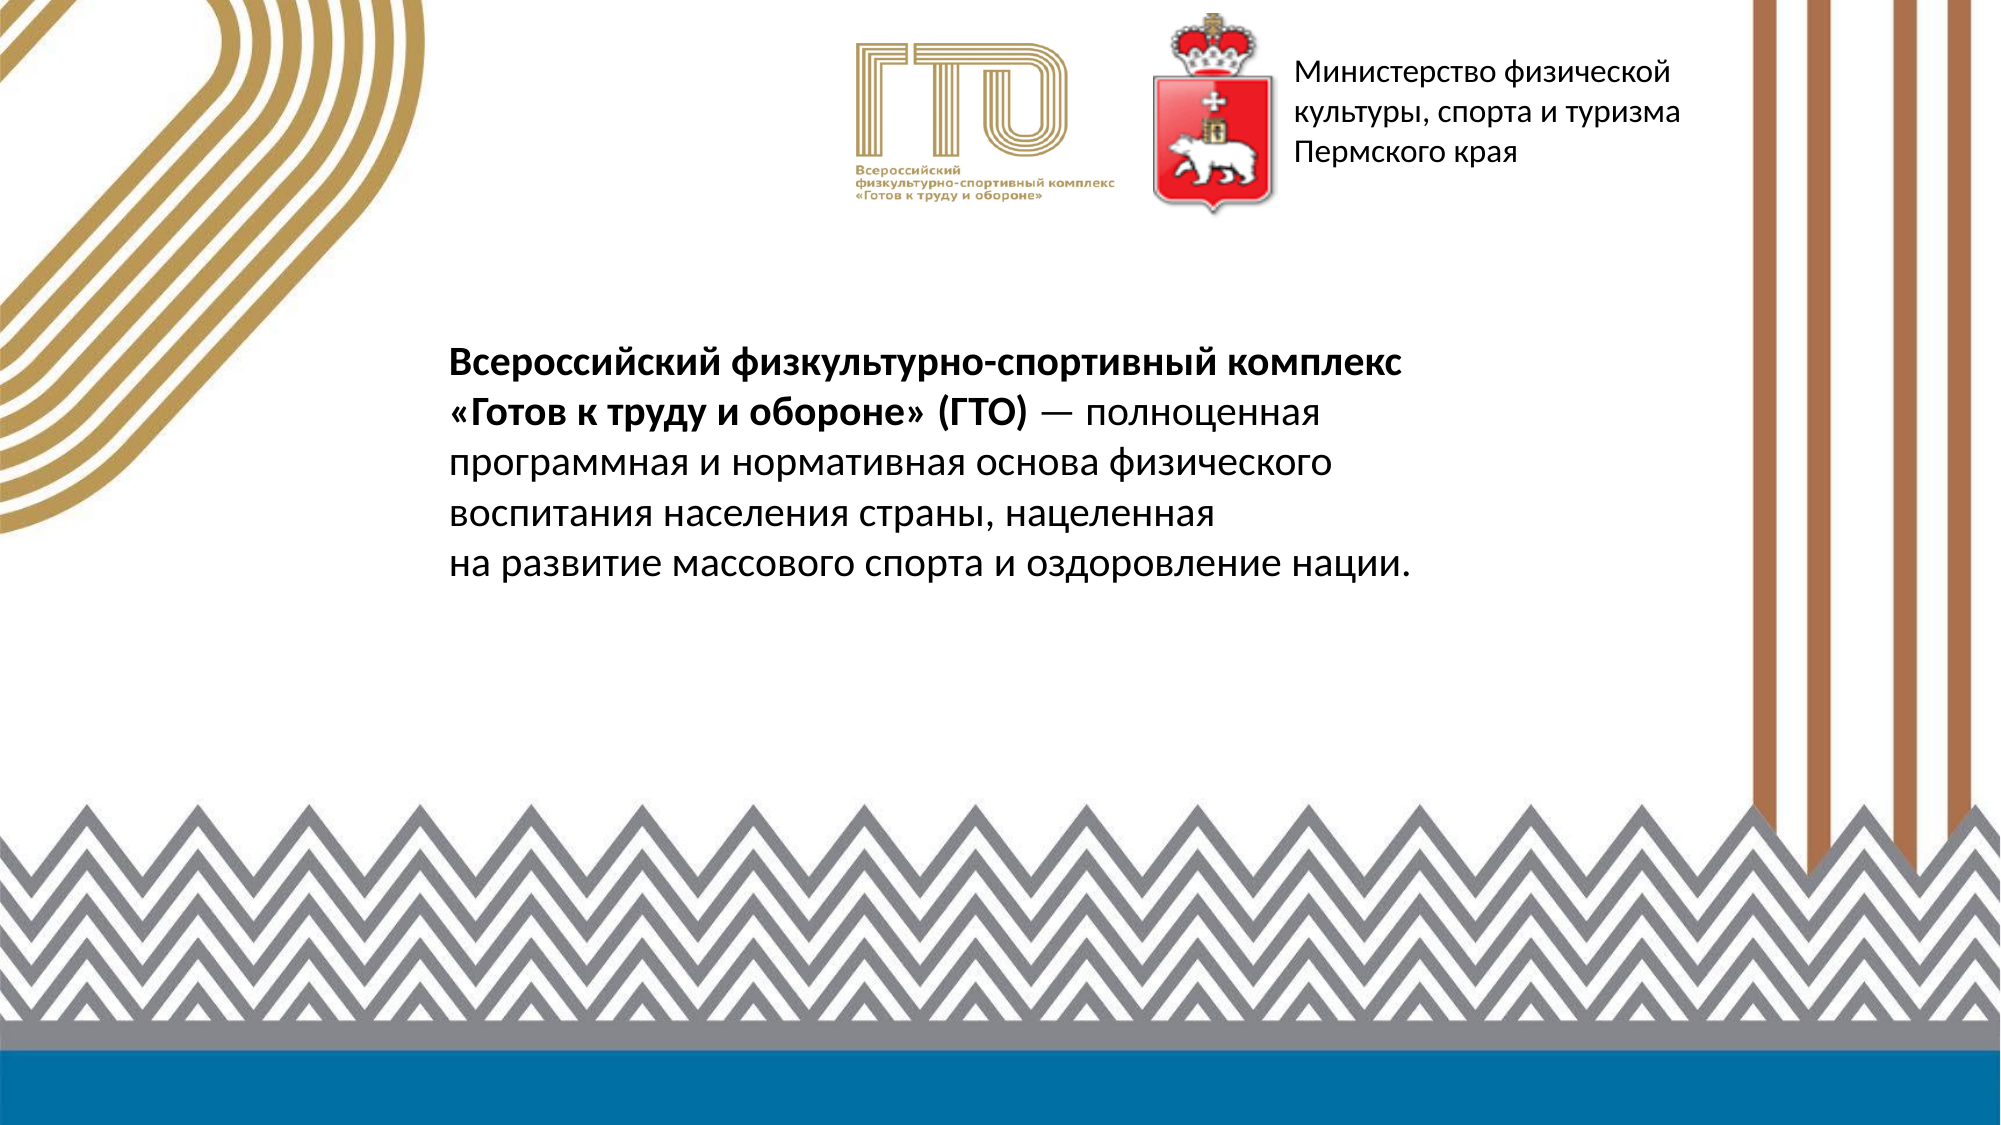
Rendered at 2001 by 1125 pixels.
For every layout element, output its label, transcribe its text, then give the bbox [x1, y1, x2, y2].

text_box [1153, 13, 1738, 219]
picture [0, 0, 2001, 1052]
text_box Всероссийский физкультурно-спортивный комплекс «Готов к труду и обороне» (ГТО) — полноценная программная и нормативная основа физического воспитания населения страны, нацеленная на развитие массового спорта и оздоровление нации. [434, 276, 1435, 592]
text_box [280, 291, 1722, 604]
